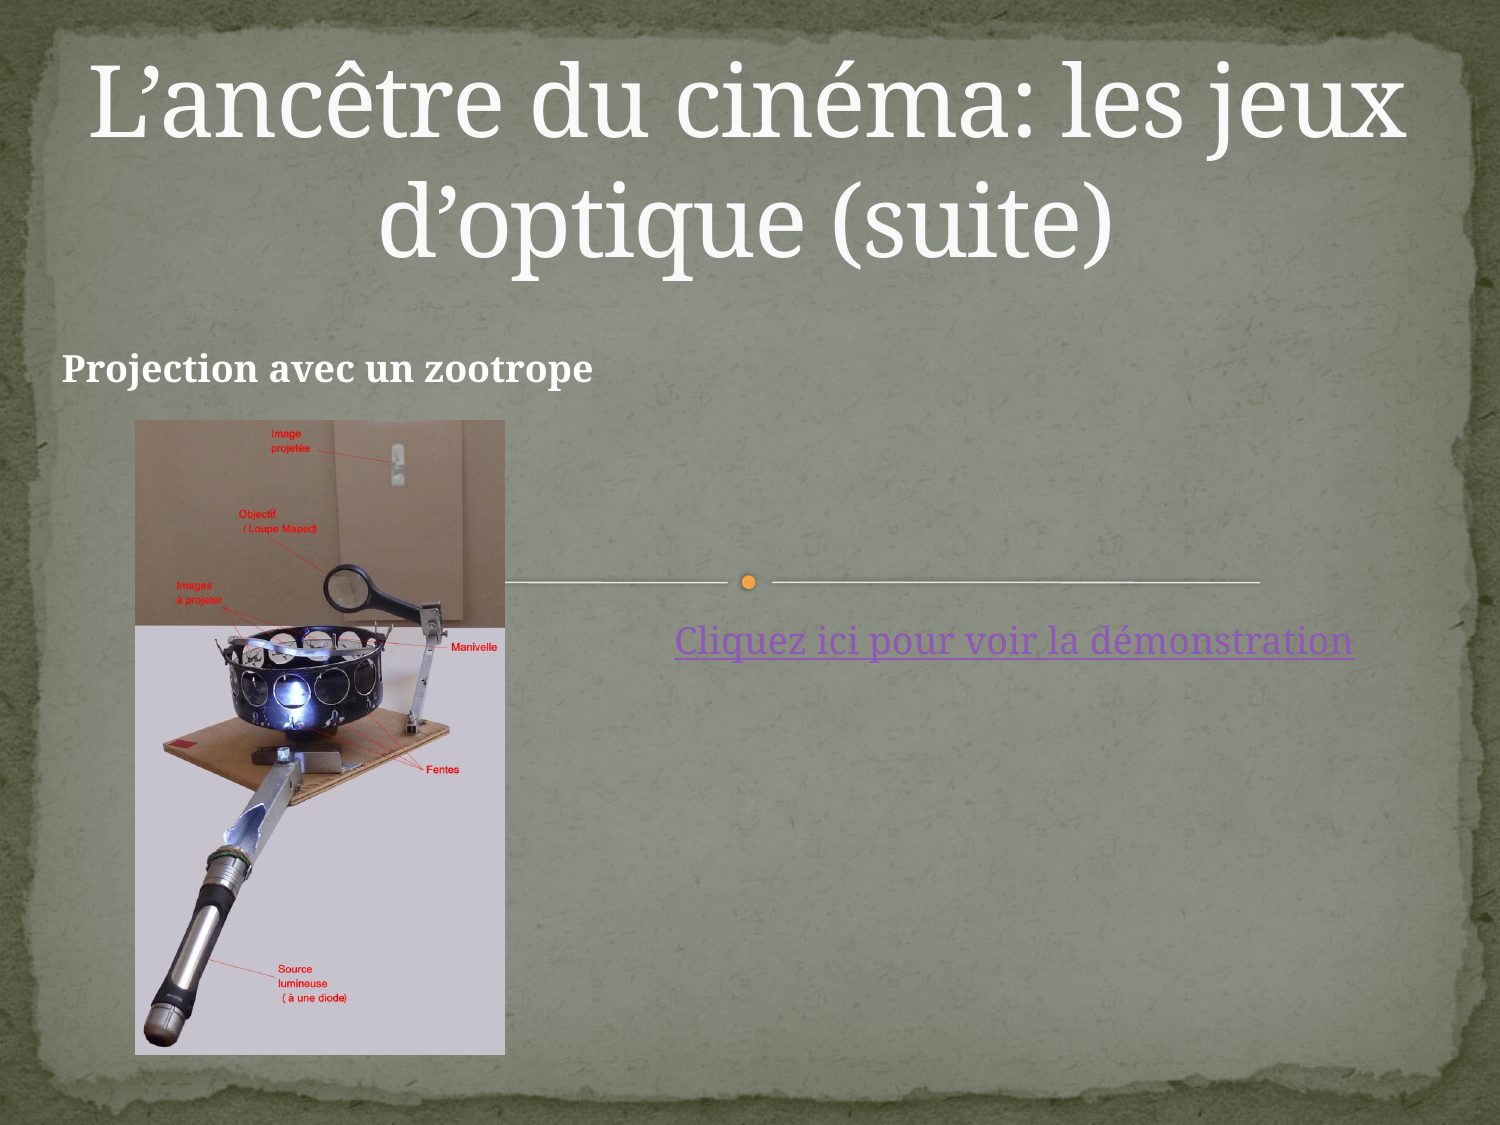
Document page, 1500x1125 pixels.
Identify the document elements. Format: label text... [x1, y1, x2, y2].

text_box Cliquez ici pour voir la démonstration [659, 609, 1370, 721]
title L’ancêtre du cinéma: les jeux d’optique (suite) [64, 137, 1428, 286]
text_box Projection avec un zootrope [47, 338, 609, 398]
picture [135, 420, 505, 1055]
